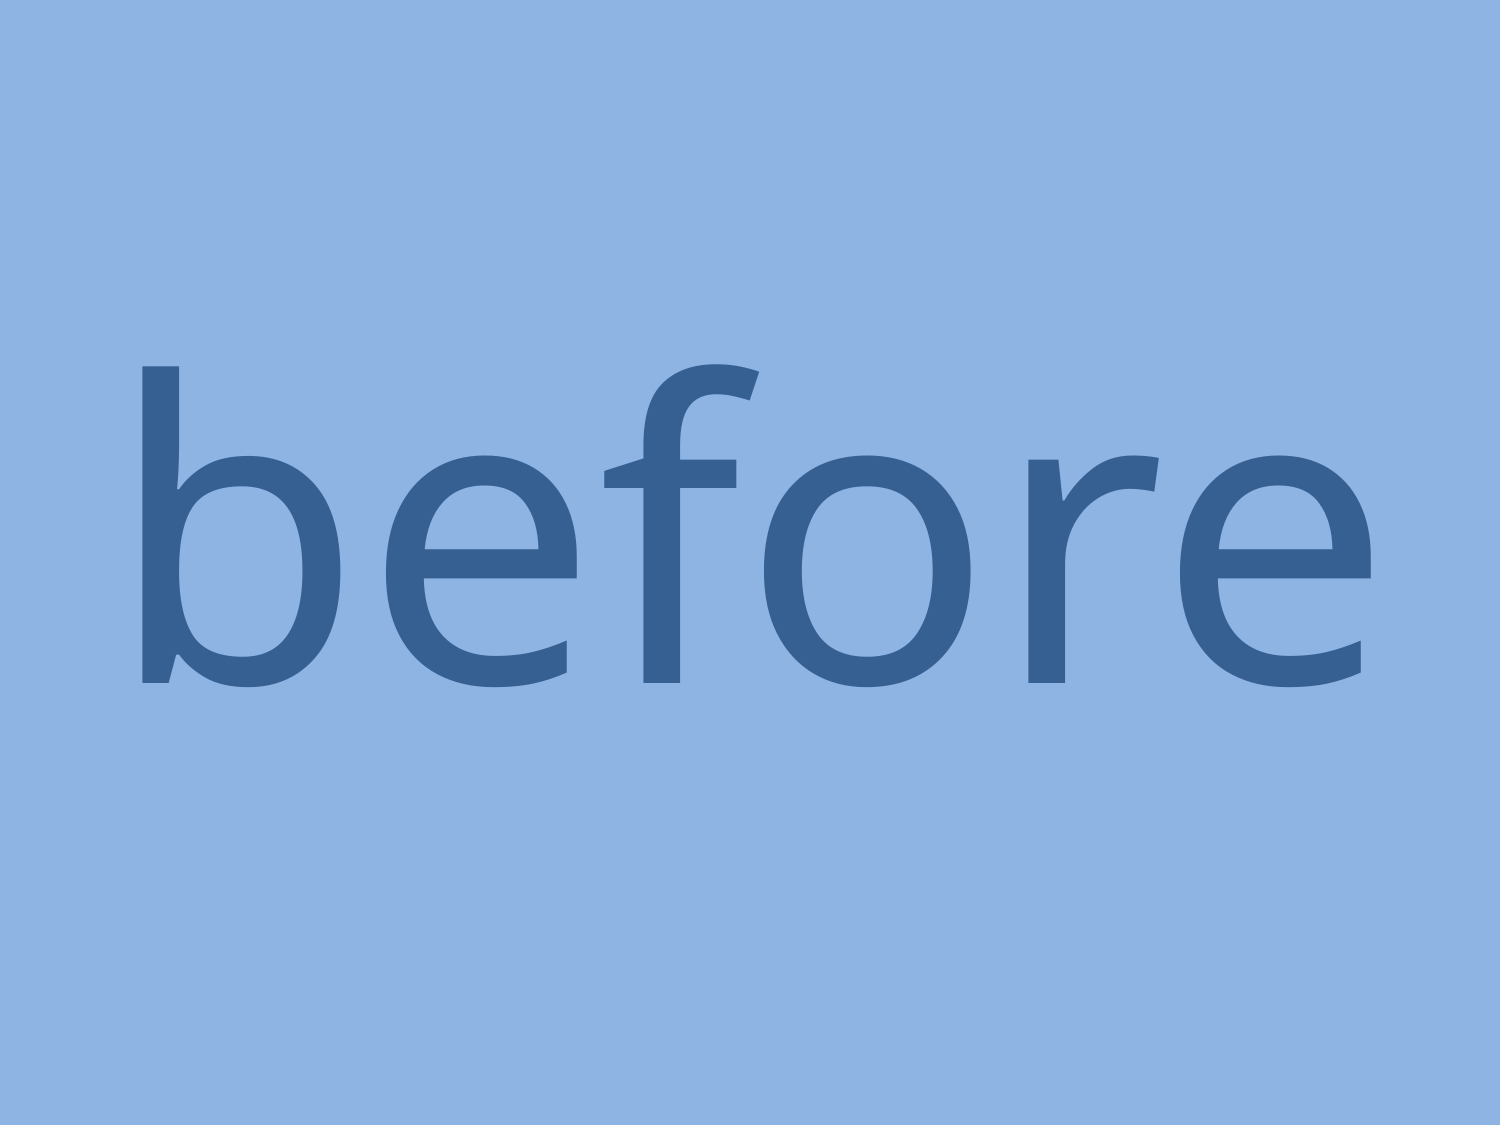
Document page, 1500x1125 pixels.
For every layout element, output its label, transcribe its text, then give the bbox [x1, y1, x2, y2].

text_box before [41, 259, 1459, 775]
